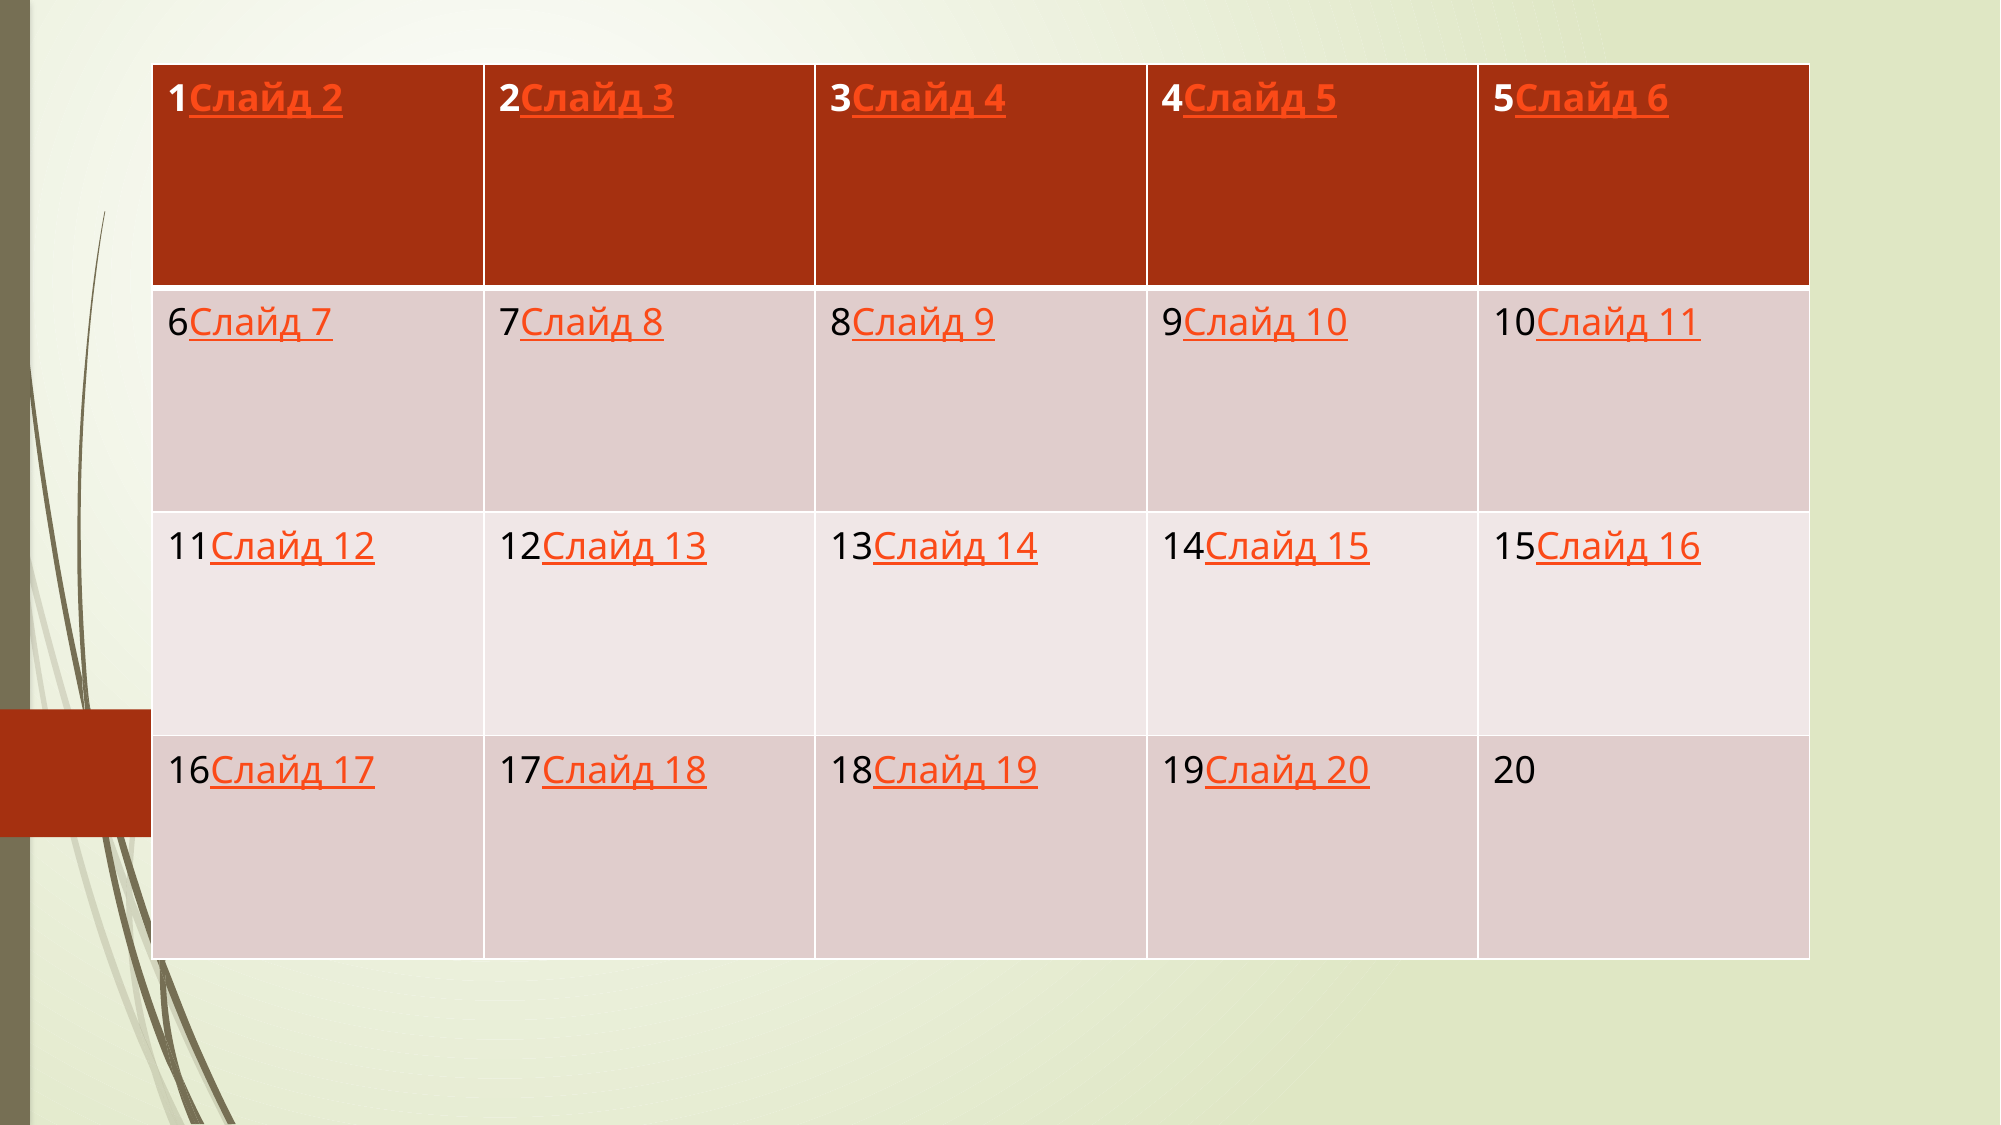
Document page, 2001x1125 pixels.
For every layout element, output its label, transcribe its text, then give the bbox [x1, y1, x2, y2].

table_header 2Слайд 3 [485, 65, 814, 285]
table_cell 20 [1479, 736, 1809, 958]
table_cell 16Слайд 17 [153, 736, 483, 958]
table_header 1Слайд 2 [153, 65, 483, 285]
table_cell 8Слайд 9 [816, 291, 1146, 511]
table_cell 13Слайд 14 [816, 513, 1146, 735]
table_cell 7Слайд 8 [485, 291, 814, 511]
table_cell 19Слайд 20 [1148, 736, 1477, 958]
table_header 3Слайд 4 [816, 65, 1146, 285]
table_header 4Слайд 5 [1148, 65, 1477, 285]
table_cell 10Слайд 11 [1479, 291, 1809, 511]
table_cell 18Слайд 19 [816, 736, 1146, 958]
table_cell 14Слайд 15 [1148, 513, 1477, 735]
table_cell 9Слайд 10 [1148, 291, 1477, 511]
table_cell 15Слайд 16 [1479, 513, 1809, 735]
table_cell 12Слайд 13 [485, 513, 814, 735]
table_header 5Слайд 6 [1479, 65, 1809, 285]
table_cell 17Слайд 18 [485, 736, 814, 958]
table_cell 6Слайд 7 [153, 291, 483, 511]
table_cell 11Слайд 12 [153, 513, 483, 735]
